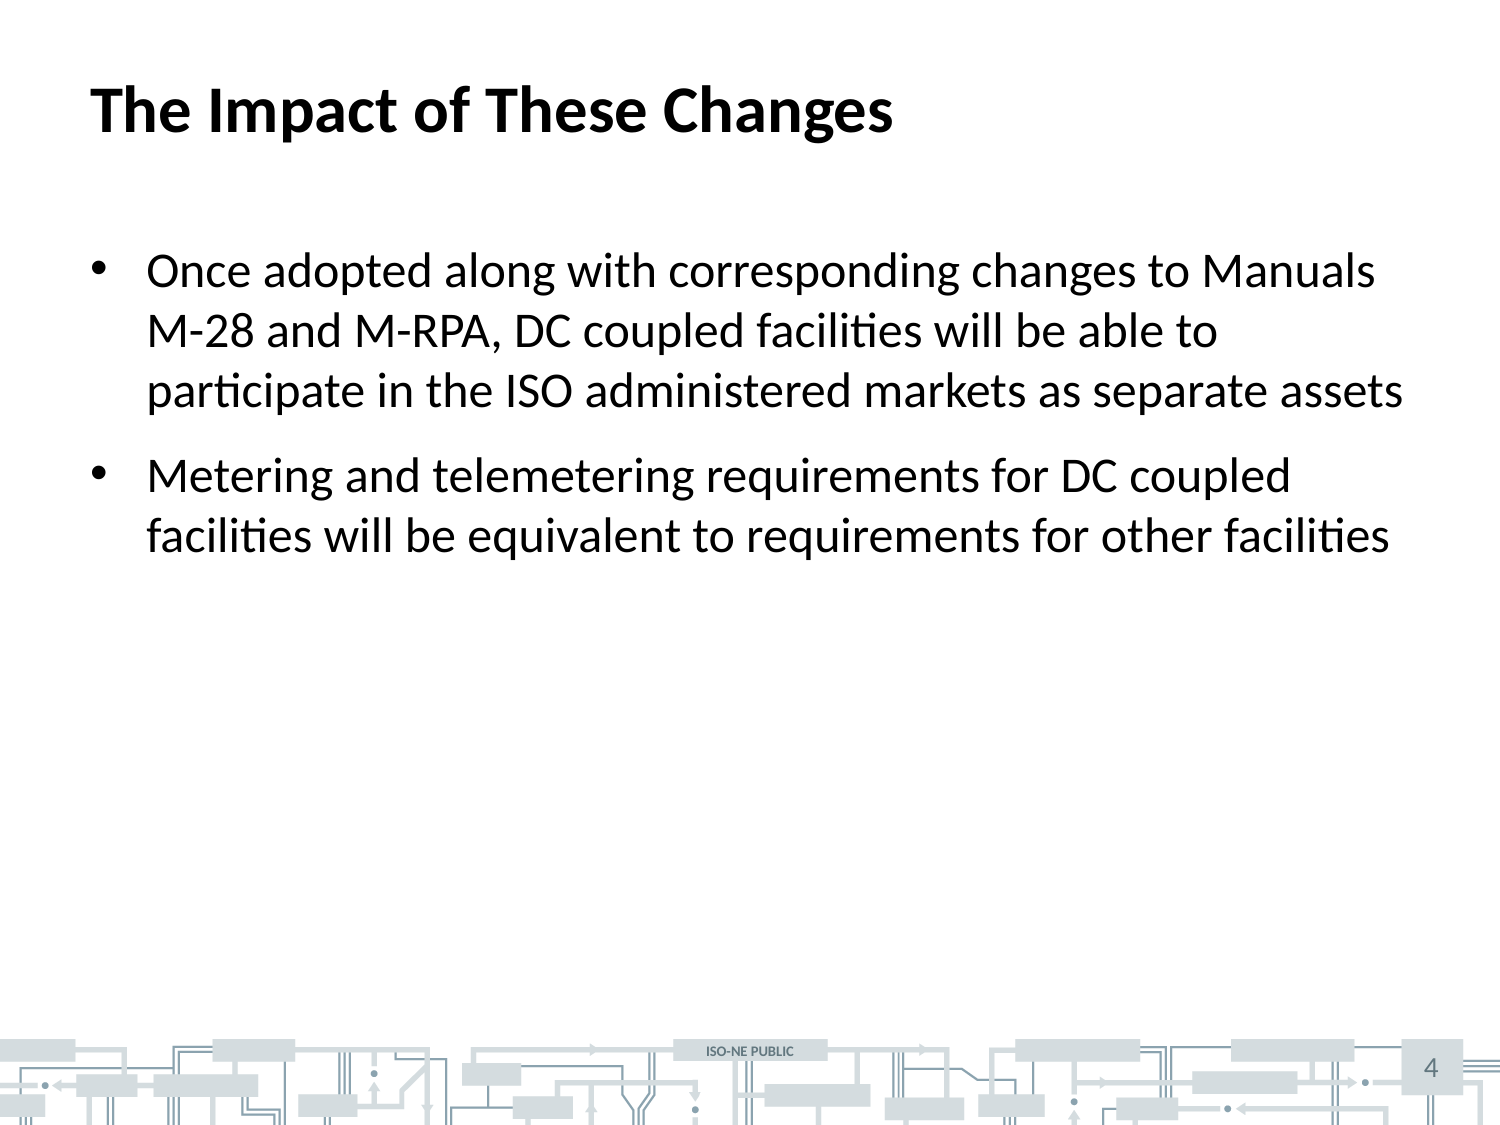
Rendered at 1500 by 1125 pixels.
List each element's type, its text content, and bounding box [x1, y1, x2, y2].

slide_number 4 [1400, 1044, 1463, 1088]
picture [0, 1031, 1500, 1125]
list Once adopted along with corresponding changes to Manuals M-28 and M-RPA, DC coupled facilities will be able to participate in the ISO administered markets as separate assets Metering and telemetering requirements for DC coupled facilities will be equivalent to requirements for other facilities [75, 229, 1425, 1020]
title The Impact of These Changes [75, 12, 1425, 200]
